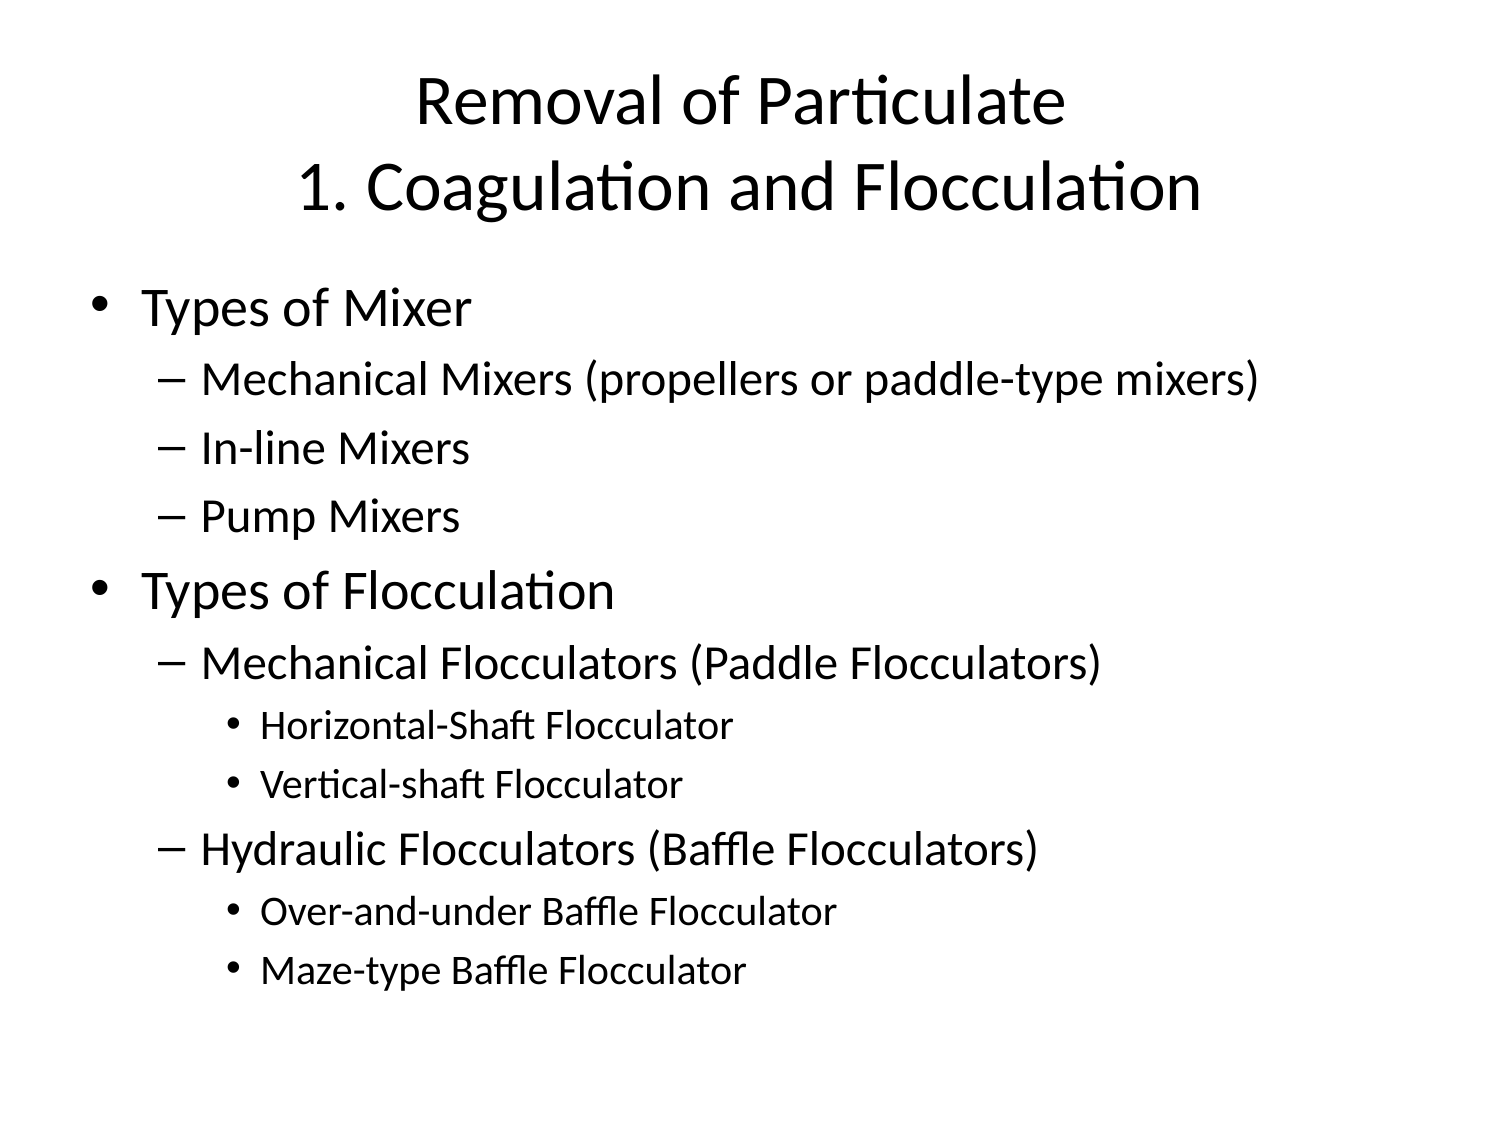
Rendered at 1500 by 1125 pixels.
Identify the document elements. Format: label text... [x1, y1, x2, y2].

list Types of Mixer Mechanical Mixers (propellers or paddle-type mixers) In-line Mixers Pump Mixers Types of Flocculation Mechanical Flocculators (Paddle Flocculators) Horizontal-Shaft Flocculator Vertical-shaft Flocculator Hydraulic Flocculators (Baffle Flocculators) Over-and-under Baffle Flocculator Maze-type Baffle Flocculator [75, 262, 1425, 1005]
title Removal of Particulate 1. Coagulation and Flocculation [75, 45, 1425, 233]
